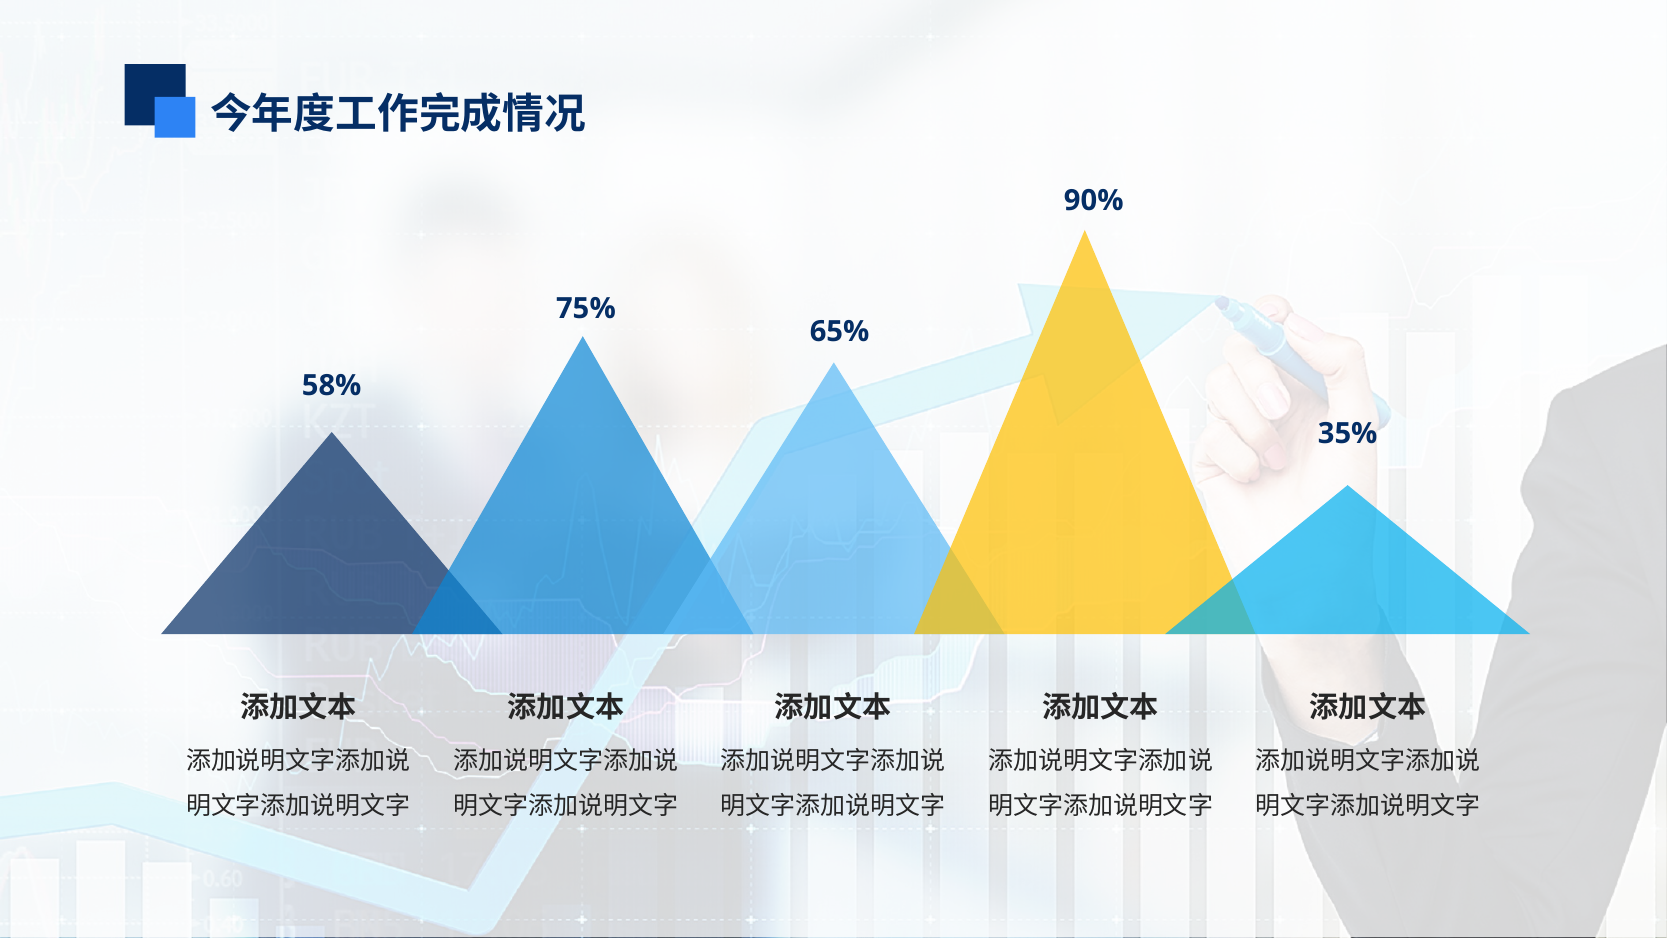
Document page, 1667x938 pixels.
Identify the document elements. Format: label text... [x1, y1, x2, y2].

text_box 添加文本 添加说明文字添加说明文字添加说明文字 [694, 681, 962, 823]
text_box 65% [787, 299, 892, 360]
text_box [1163, 483, 1533, 637]
text_box [661, 360, 950, 637]
text_box 58% [279, 354, 384, 414]
text_box 90% [1041, 169, 1146, 229]
text_box 添加文本 添加说明文字添加说明文字添加说明文字 [1229, 681, 1507, 823]
text_box 今年度工作完成情况 [195, 78, 621, 144]
text_box [123, 62, 188, 127]
text_box 75% [533, 276, 638, 337]
text_box [410, 337, 710, 637]
text_box 添加文本 添加说明文字添加说明文字添加说明文字 [962, 681, 1229, 823]
text_box 添加文本 添加说明文字添加说明文字添加说明文字 [427, 681, 694, 823]
text_box [159, 429, 448, 637]
text_box 35% [1295, 402, 1400, 462]
text_box 添加文本 添加说明文字添加说明文字添加说明文字 [160, 681, 427, 823]
text_box [912, 229, 1233, 637]
text_box [153, 95, 197, 140]
